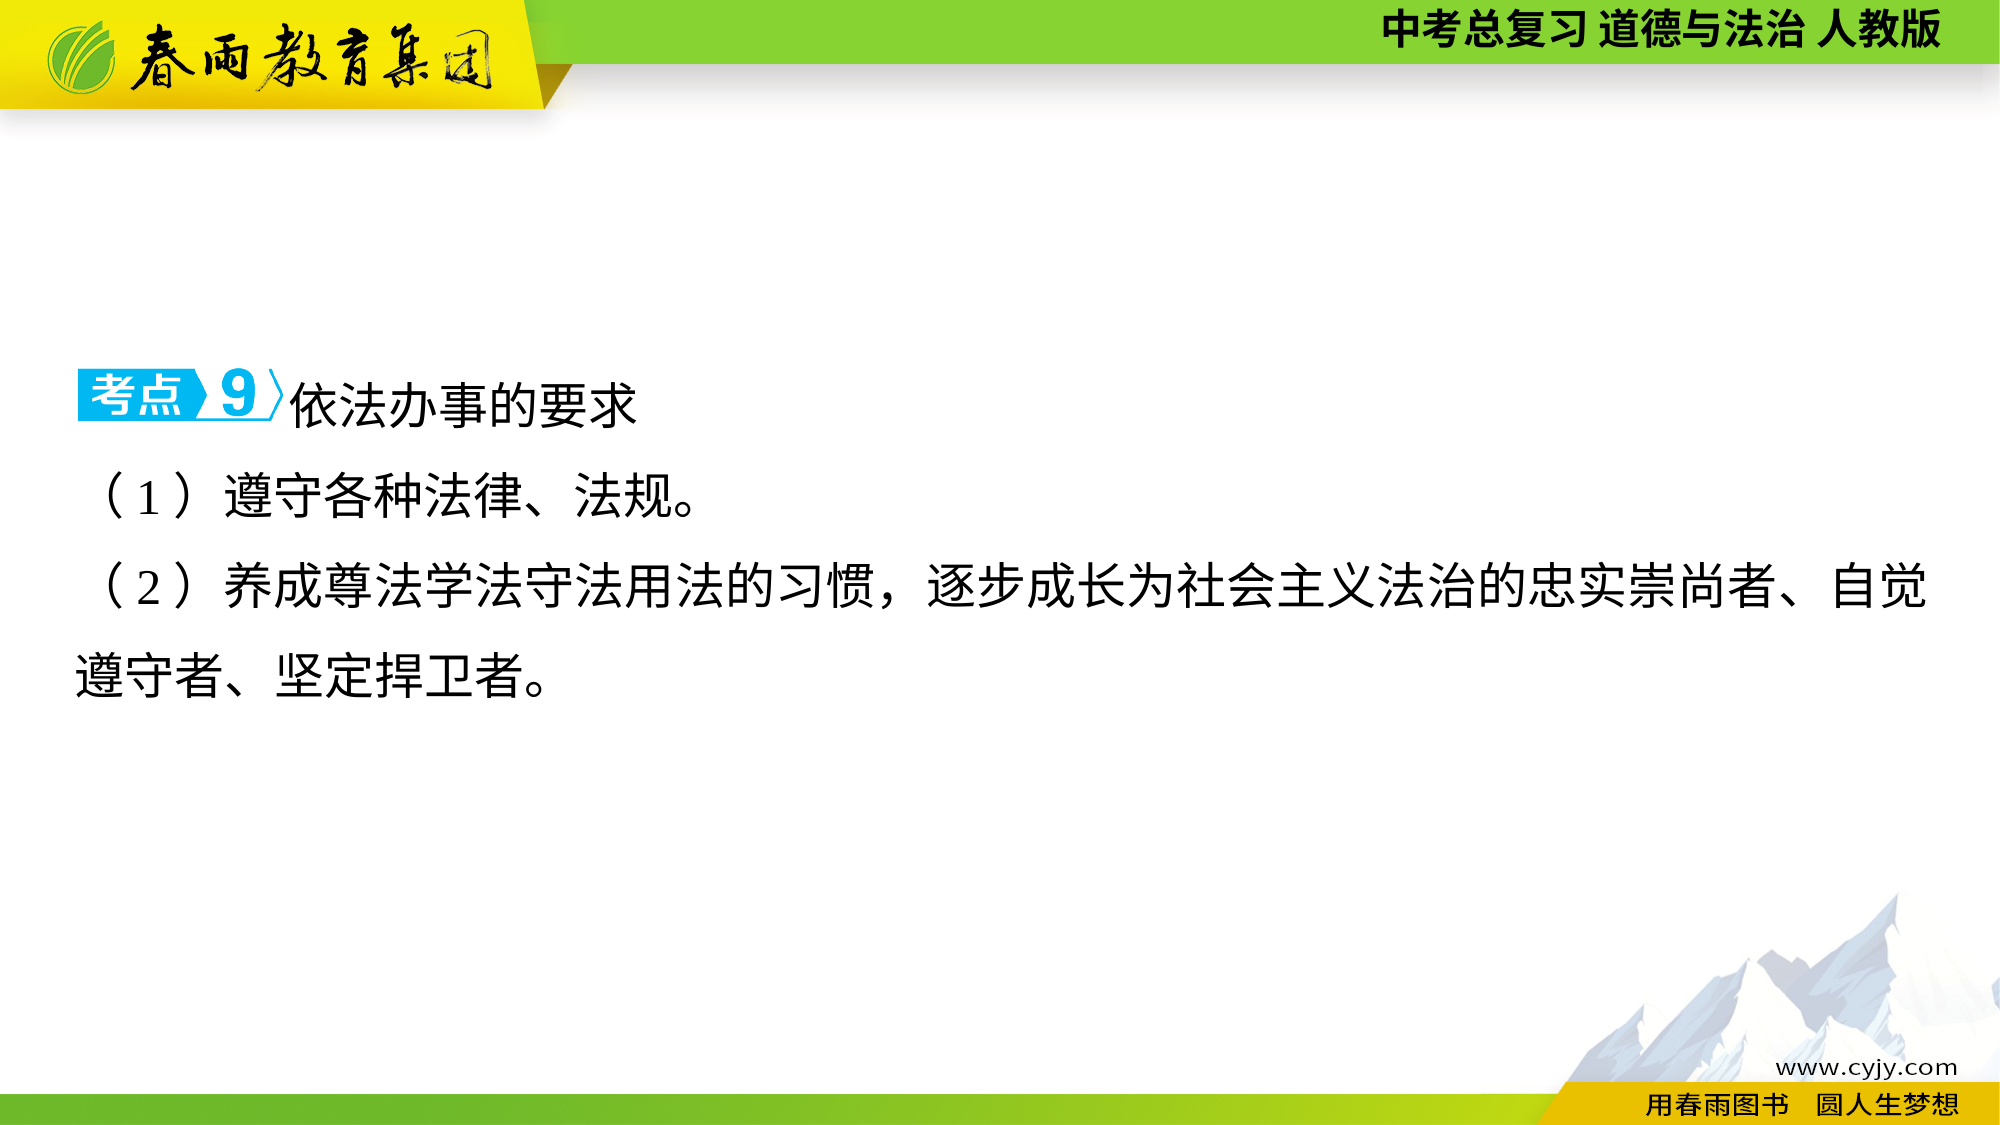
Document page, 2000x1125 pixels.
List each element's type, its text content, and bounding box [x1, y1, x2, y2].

list 依法办事的要求 （1）遵守各种法律、法规。 （2）养成尊法学法守法用法的习惯，逐步成长为社会主义法治的忠实崇尚者、自觉遵守者、坚定捍卫者。 [59, 337, 1944, 705]
picture [0, 0, 2000, 1125]
